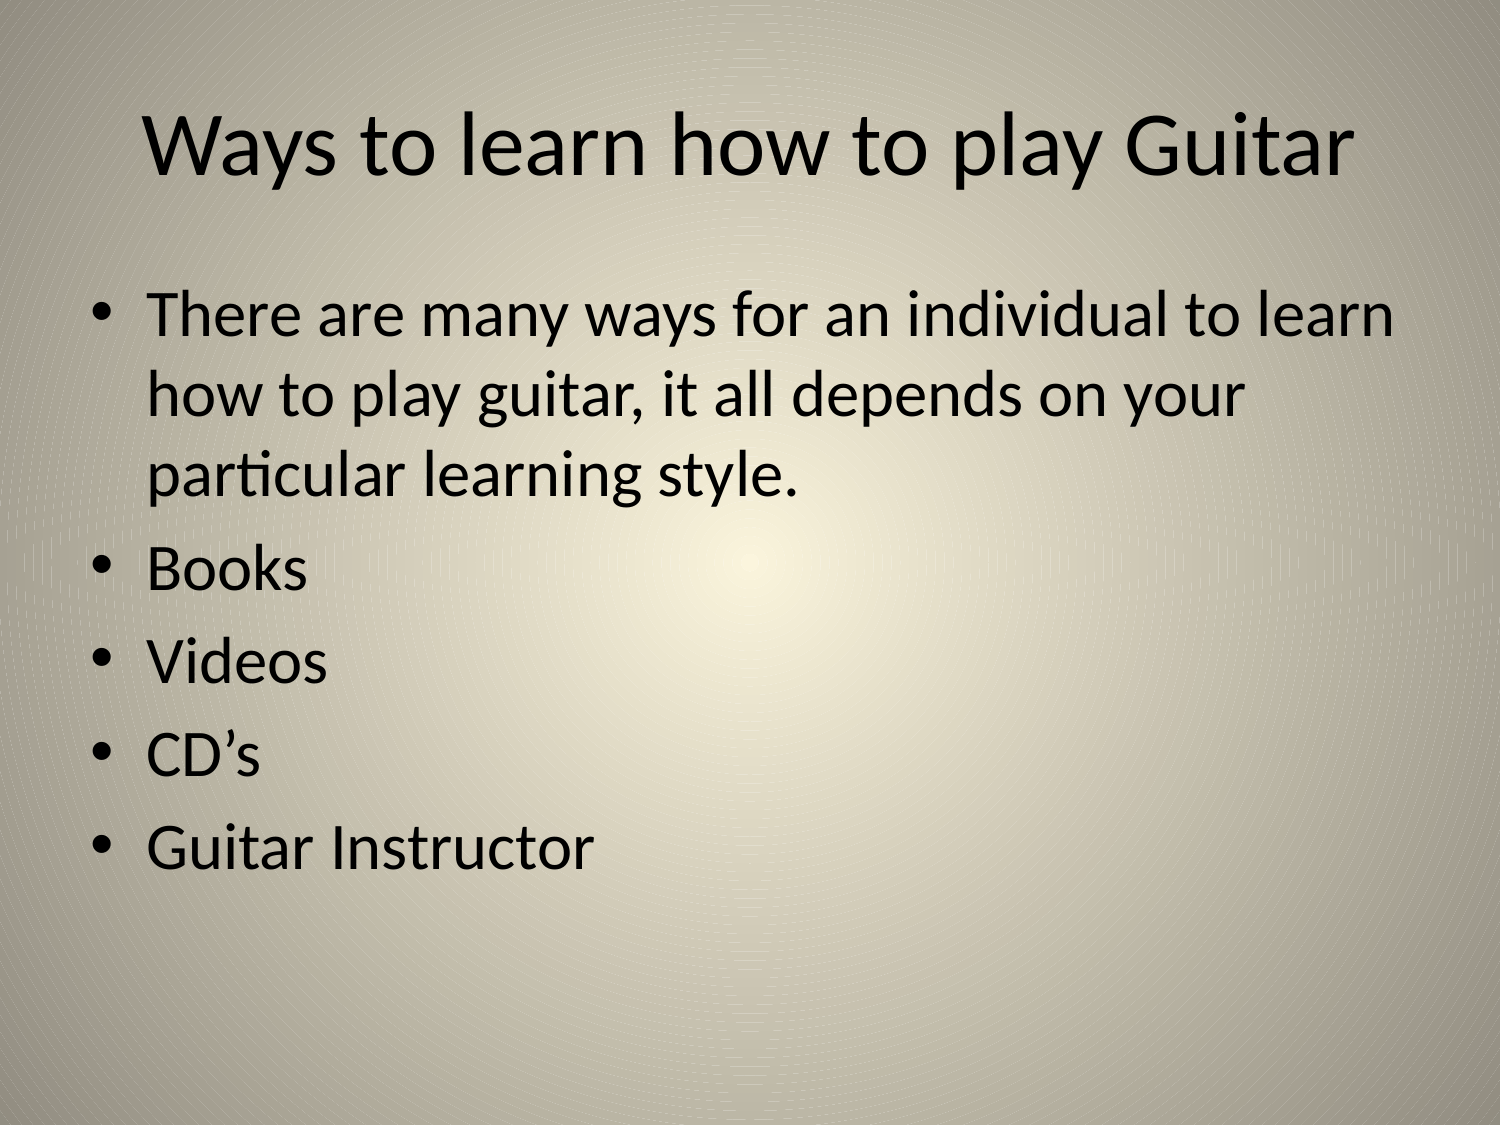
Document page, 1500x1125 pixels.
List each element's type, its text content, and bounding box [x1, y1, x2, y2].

list There are many ways for an individual to learn how to play guitar, it all depends on your particular learning style. Books Videos CD’s Guitar Instructor [75, 262, 1425, 1005]
title Ways to learn how to play Guitar [75, 45, 1425, 233]
